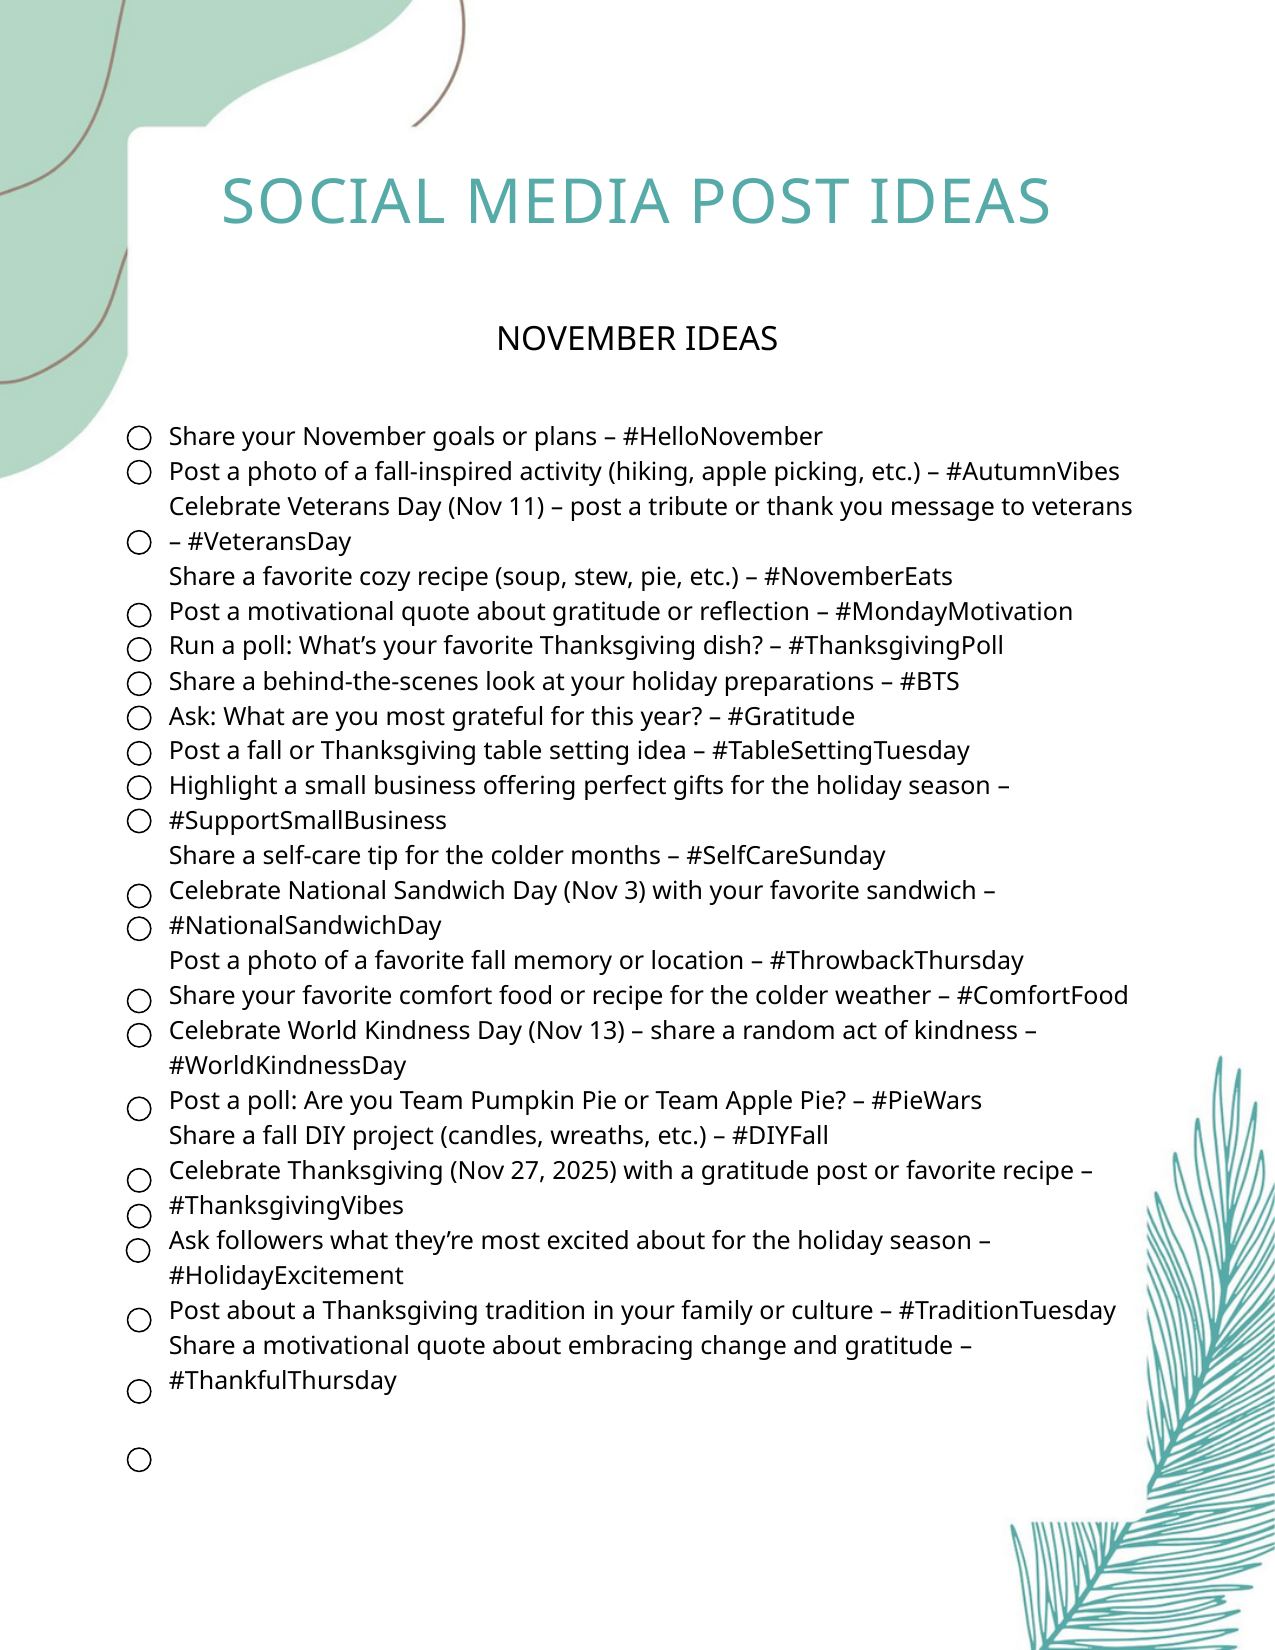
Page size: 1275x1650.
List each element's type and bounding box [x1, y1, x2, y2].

text_box [0, 0, 1275, 1650]
